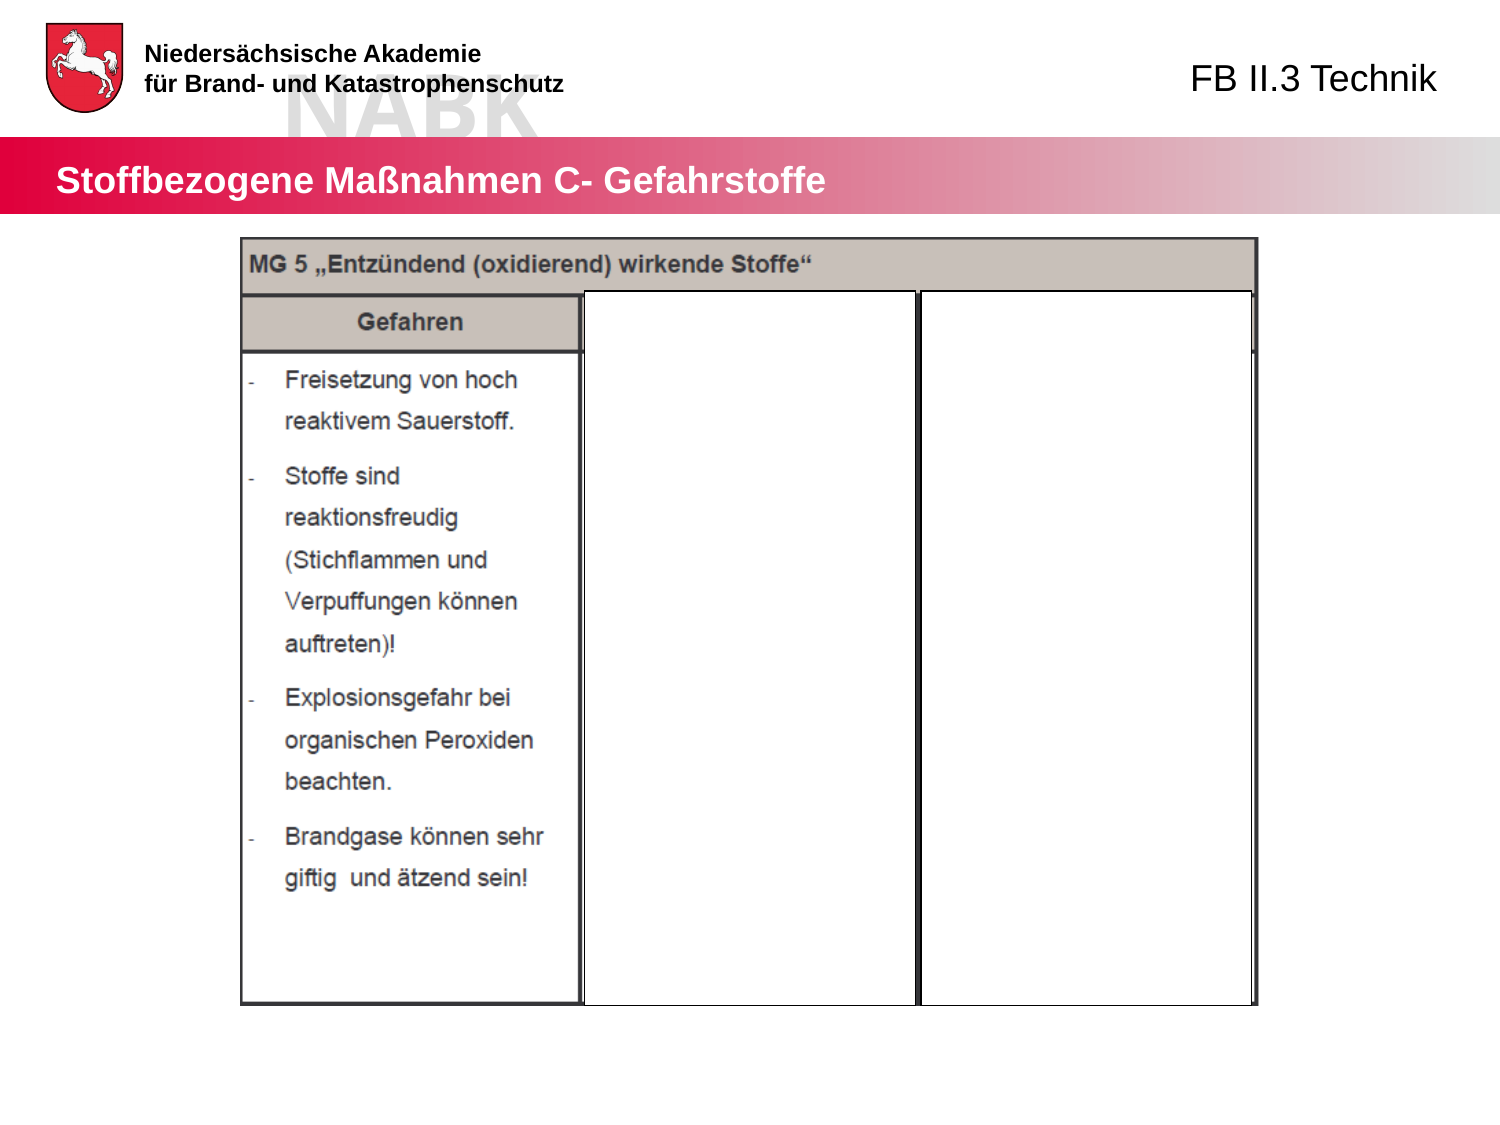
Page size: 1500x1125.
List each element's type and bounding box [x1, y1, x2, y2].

list [240, 237, 1260, 1006]
picture [45, 22, 124, 114]
